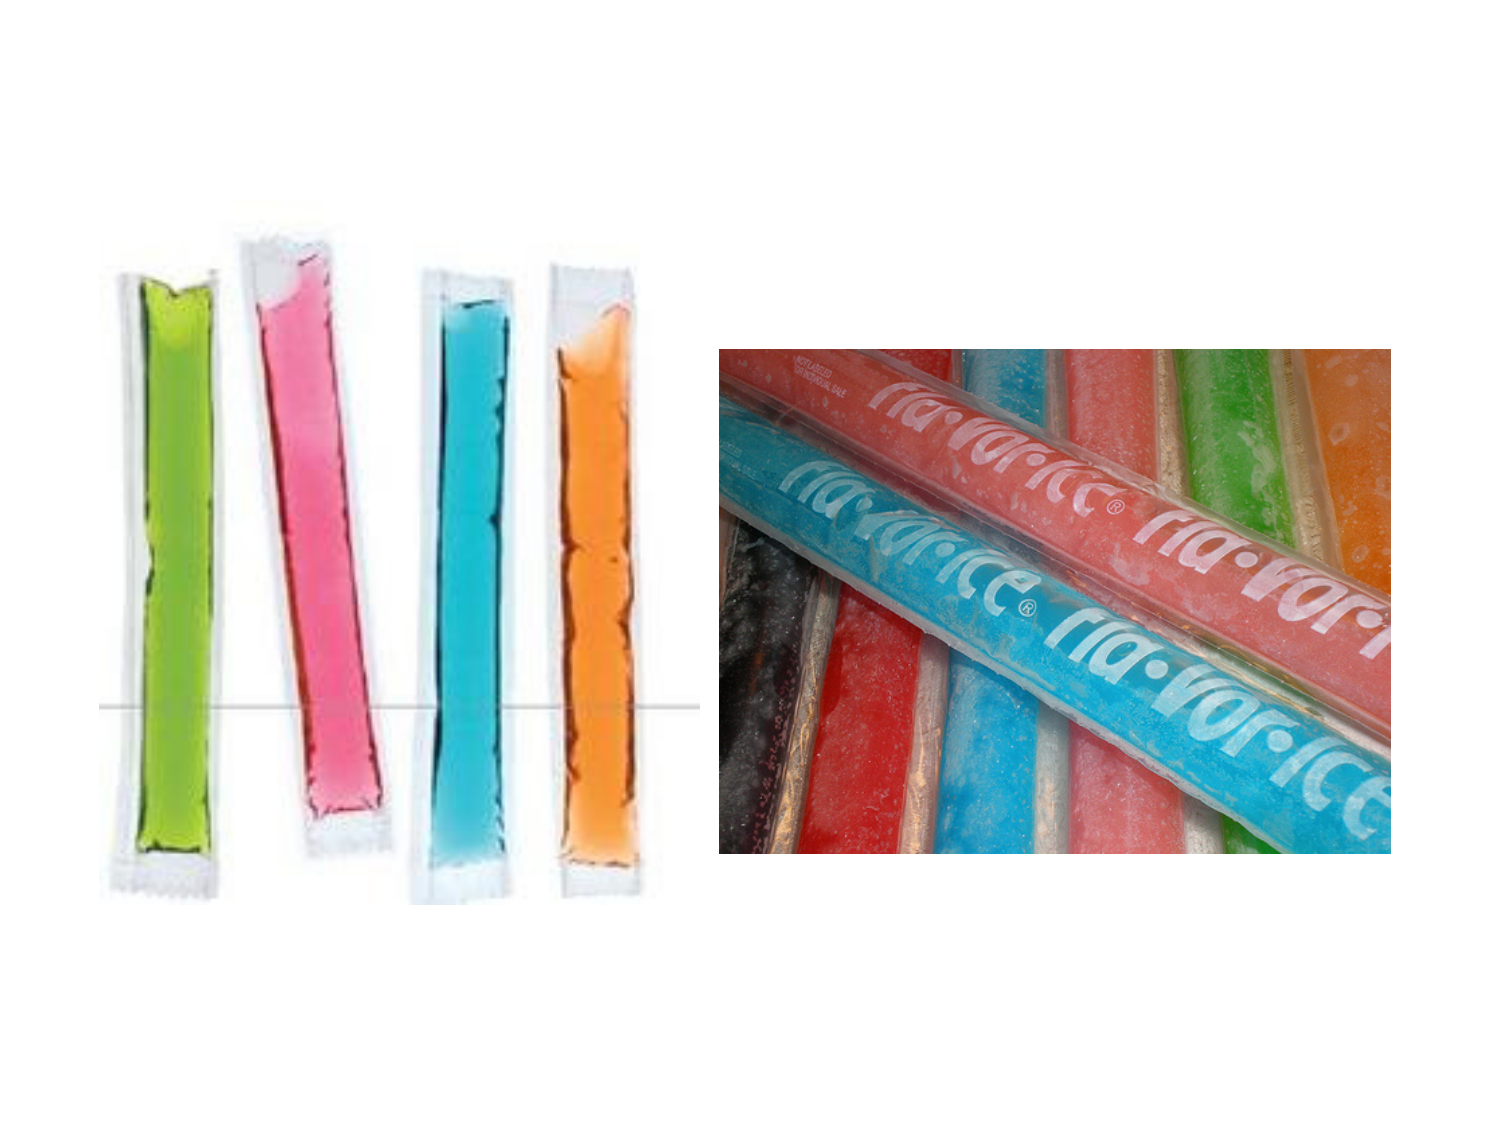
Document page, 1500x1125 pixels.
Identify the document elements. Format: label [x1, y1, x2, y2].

picture [99, 199, 701, 905]
picture [719, 349, 1391, 854]
